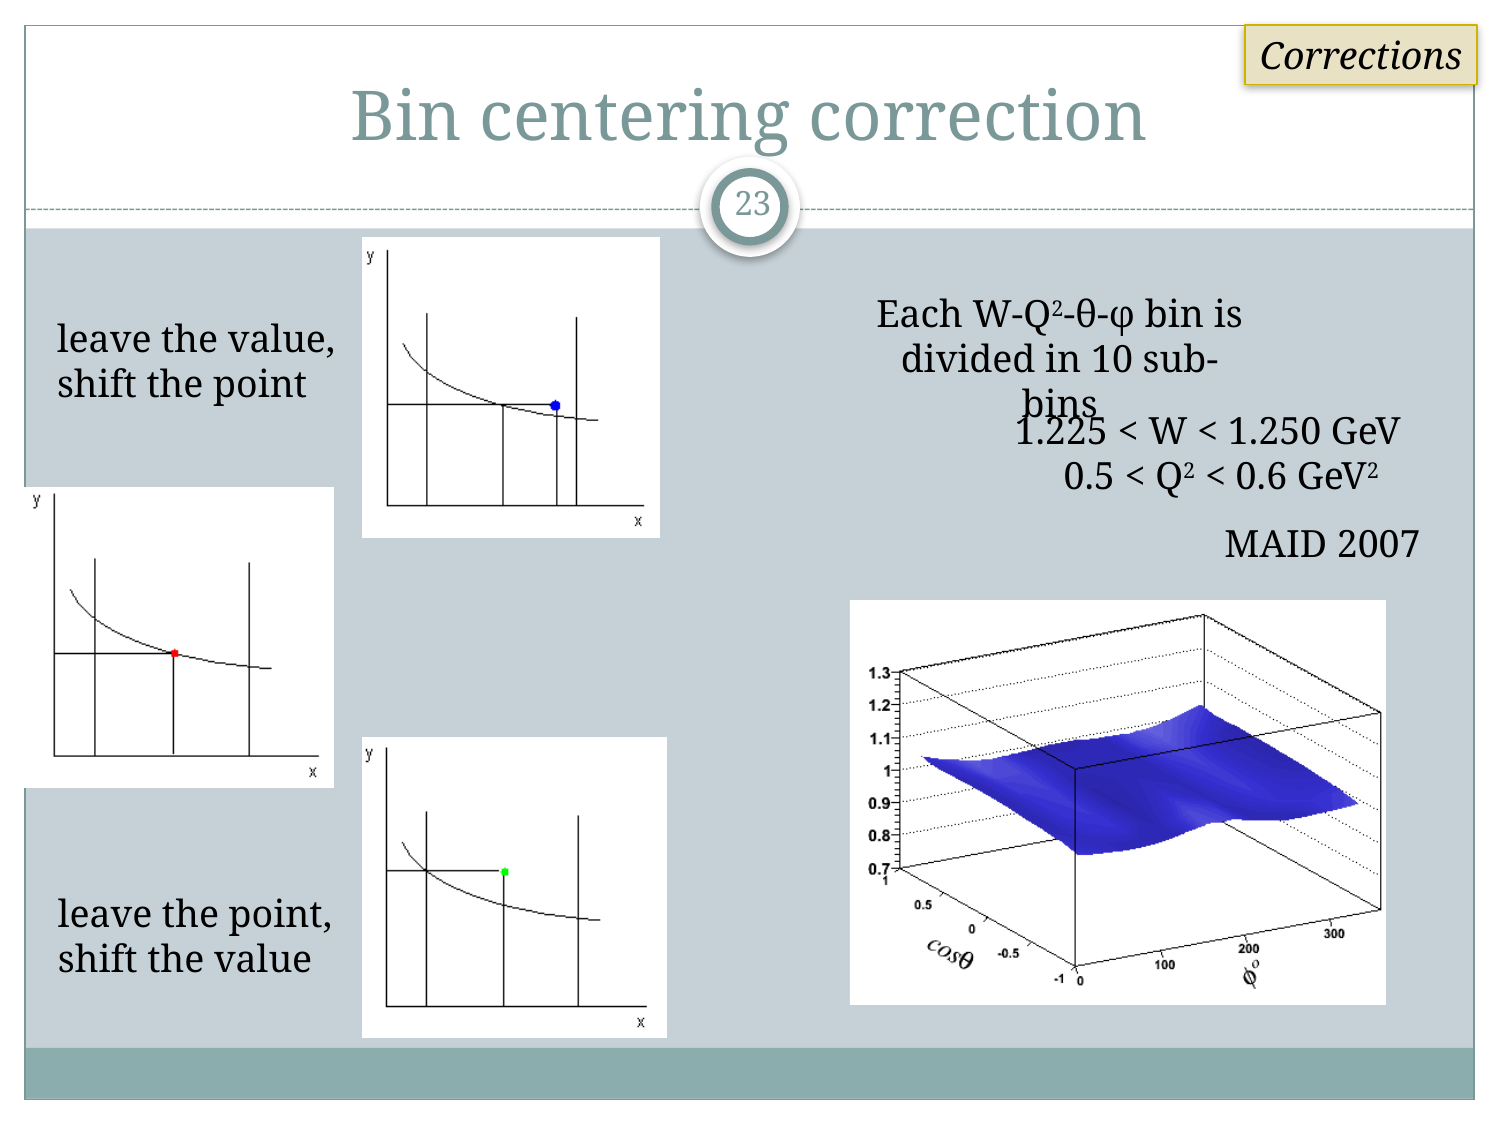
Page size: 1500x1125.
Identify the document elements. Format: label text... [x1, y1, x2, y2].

picture [362, 737, 667, 1038]
text_box Each W-Q2-θ-φ bin is divided in 10 sub-bins [849, 237, 1270, 433]
text_box 1.225 < W < 1.250 GeV 0.5 < Q2 < 0.6 GeV2 [999, 399, 1439, 505]
text_box leave the value, shift the point [42, 307, 351, 412]
picture [24, 487, 334, 788]
text_box Corrections [1244, 24, 1478, 85]
title Bin centering correction [49, 37, 1450, 162]
picture [362, 237, 661, 538]
text_box MAID 2007 [1209, 512, 1436, 573]
slide_number 23 [715, 168, 791, 241]
picture [849, 599, 1387, 1006]
text_box leave the point, shift the value [43, 882, 348, 987]
